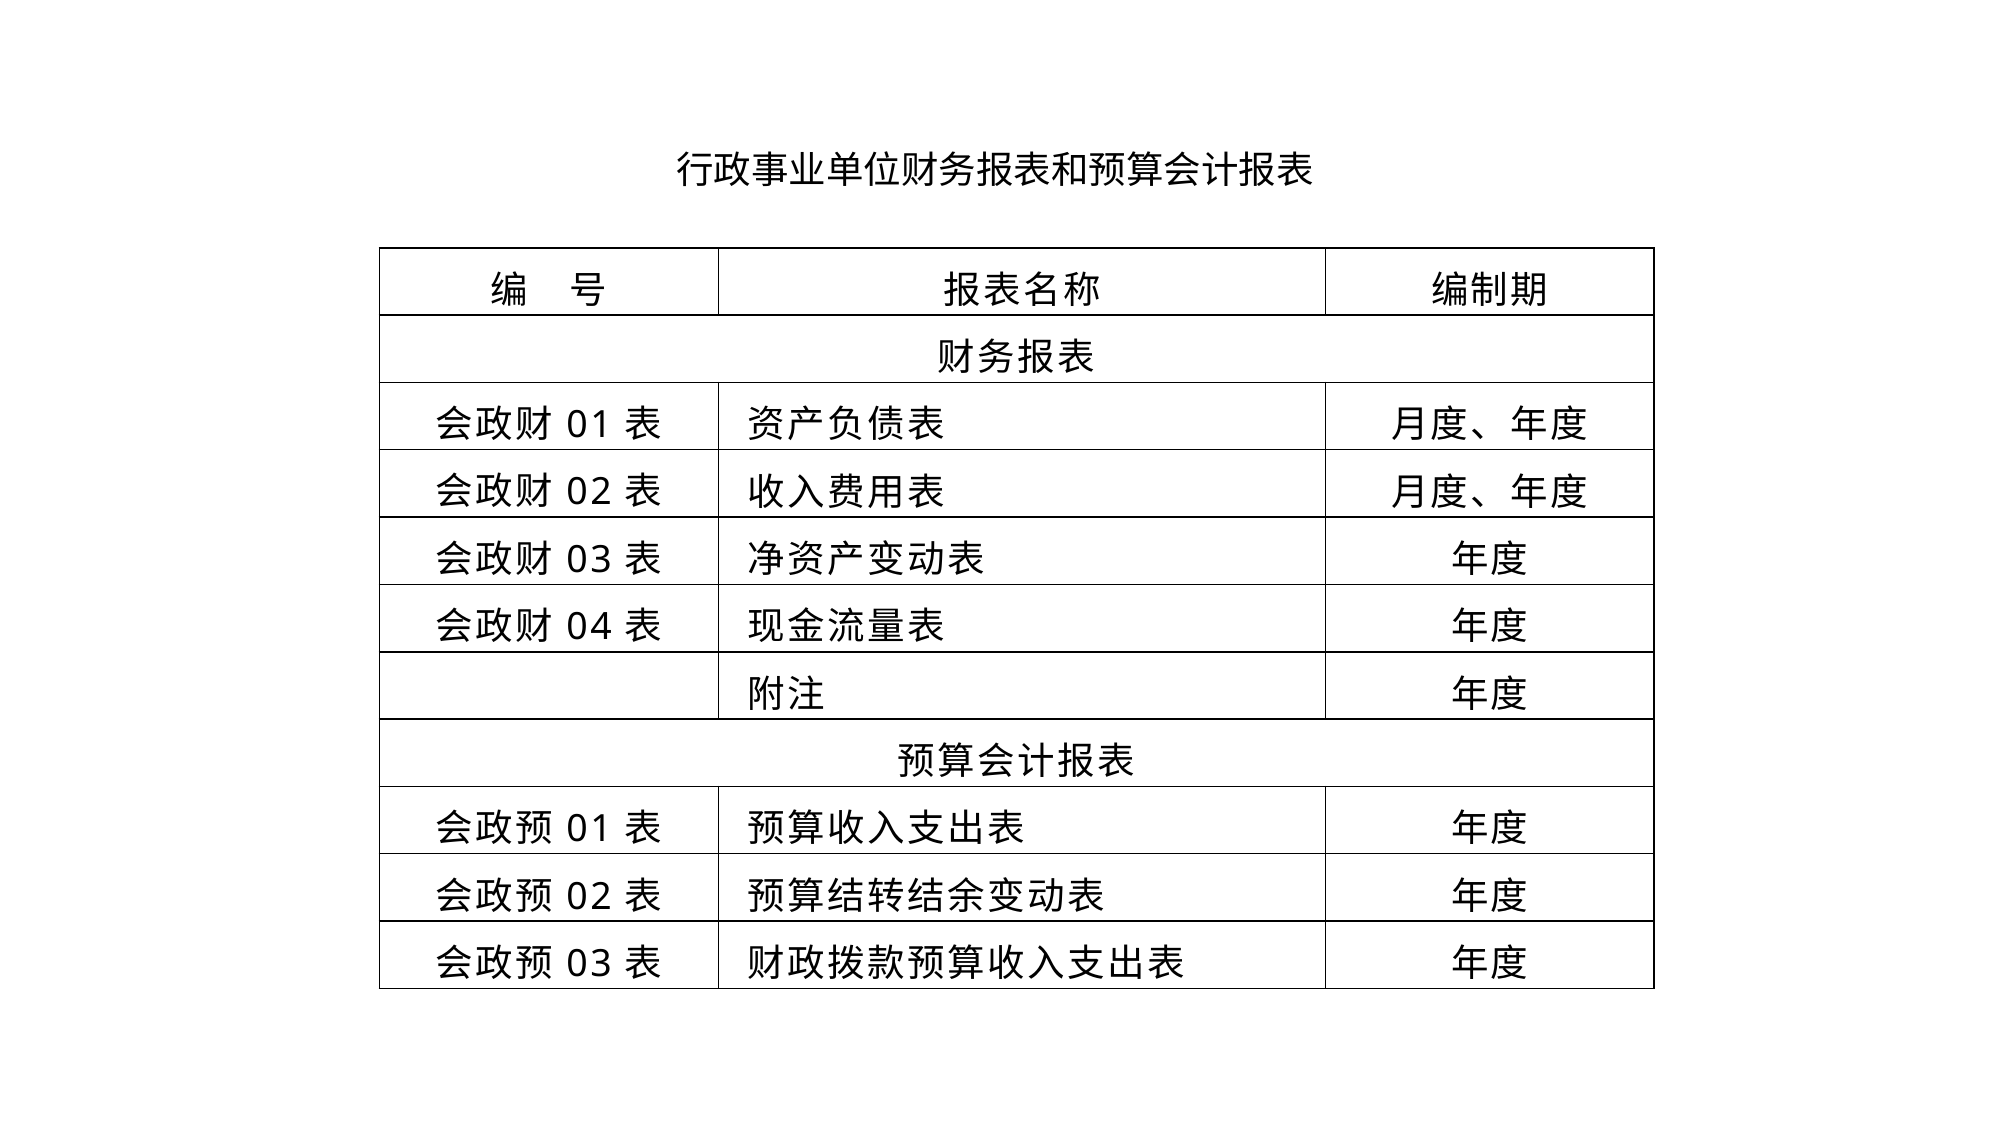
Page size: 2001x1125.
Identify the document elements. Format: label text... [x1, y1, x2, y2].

table_cell 财政拨款预算收入支出表 [719, 922, 1325, 988]
table_cell 附注 [719, 653, 1325, 718]
table_cell [380, 653, 718, 718]
table_cell 会政财01表 [380, 383, 718, 449]
table_cell 会政财03表 [380, 518, 718, 584]
table_cell 会政预02表 [380, 854, 718, 920]
table_cell 预算收入支出表 [719, 787, 1325, 853]
table_cell 收入费用表 [719, 450, 1325, 516]
table_cell 年度 [1326, 922, 1653, 988]
text_box 行政事业单位财务报表和预算会计报表 [467, 138, 1506, 222]
table_cell 年度 [1326, 518, 1653, 584]
table_cell 预算结转结余变动表 [719, 854, 1325, 920]
table_cell 会政预01表 [380, 787, 718, 853]
table_cell 财务报表 [380, 316, 1653, 382]
table_cell 年度 [1326, 585, 1653, 651]
table_header 编 号 [380, 249, 718, 314]
table_cell 会政财02表 [380, 450, 718, 516]
table_header 报表名称 [719, 249, 1325, 314]
table_cell 会政预03表 [380, 922, 718, 988]
table_cell 现金流量表 [719, 585, 1325, 651]
table_cell 月度、年度 [1326, 383, 1653, 449]
table_cell 净资产变动表 [719, 518, 1325, 584]
table_cell 会政财04表 [380, 585, 718, 651]
table_cell 年度 [1326, 653, 1653, 718]
table_cell 月度、年度 [1326, 450, 1653, 516]
table_cell 预算会计报表 [380, 720, 1653, 786]
table_cell 年度 [1326, 787, 1653, 853]
table_cell 资产负债表 [719, 383, 1325, 449]
table_header 编制期 [1326, 249, 1653, 314]
table_cell 年度 [1326, 854, 1653, 920]
